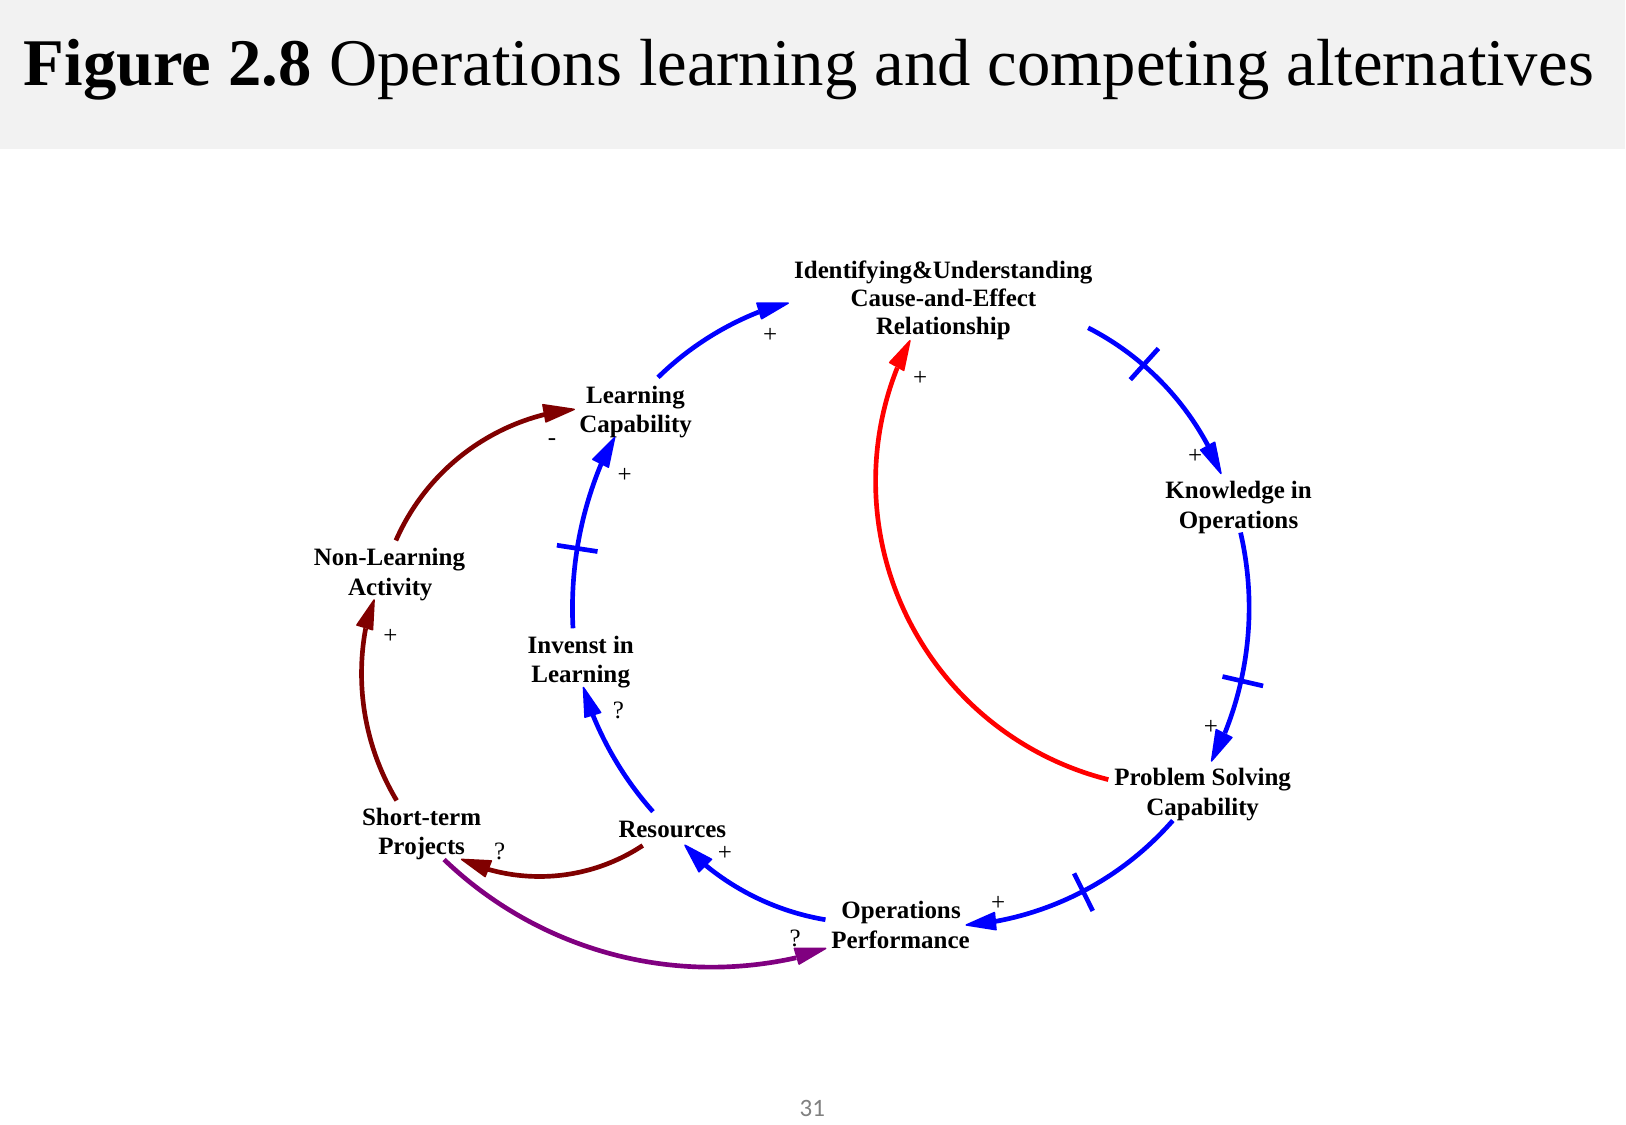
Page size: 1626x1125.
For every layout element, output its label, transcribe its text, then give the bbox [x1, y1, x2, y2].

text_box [233, 201, 1419, 1038]
title Figure 2.8 Operations learning and competing alternatives [9, 11, 1625, 105]
